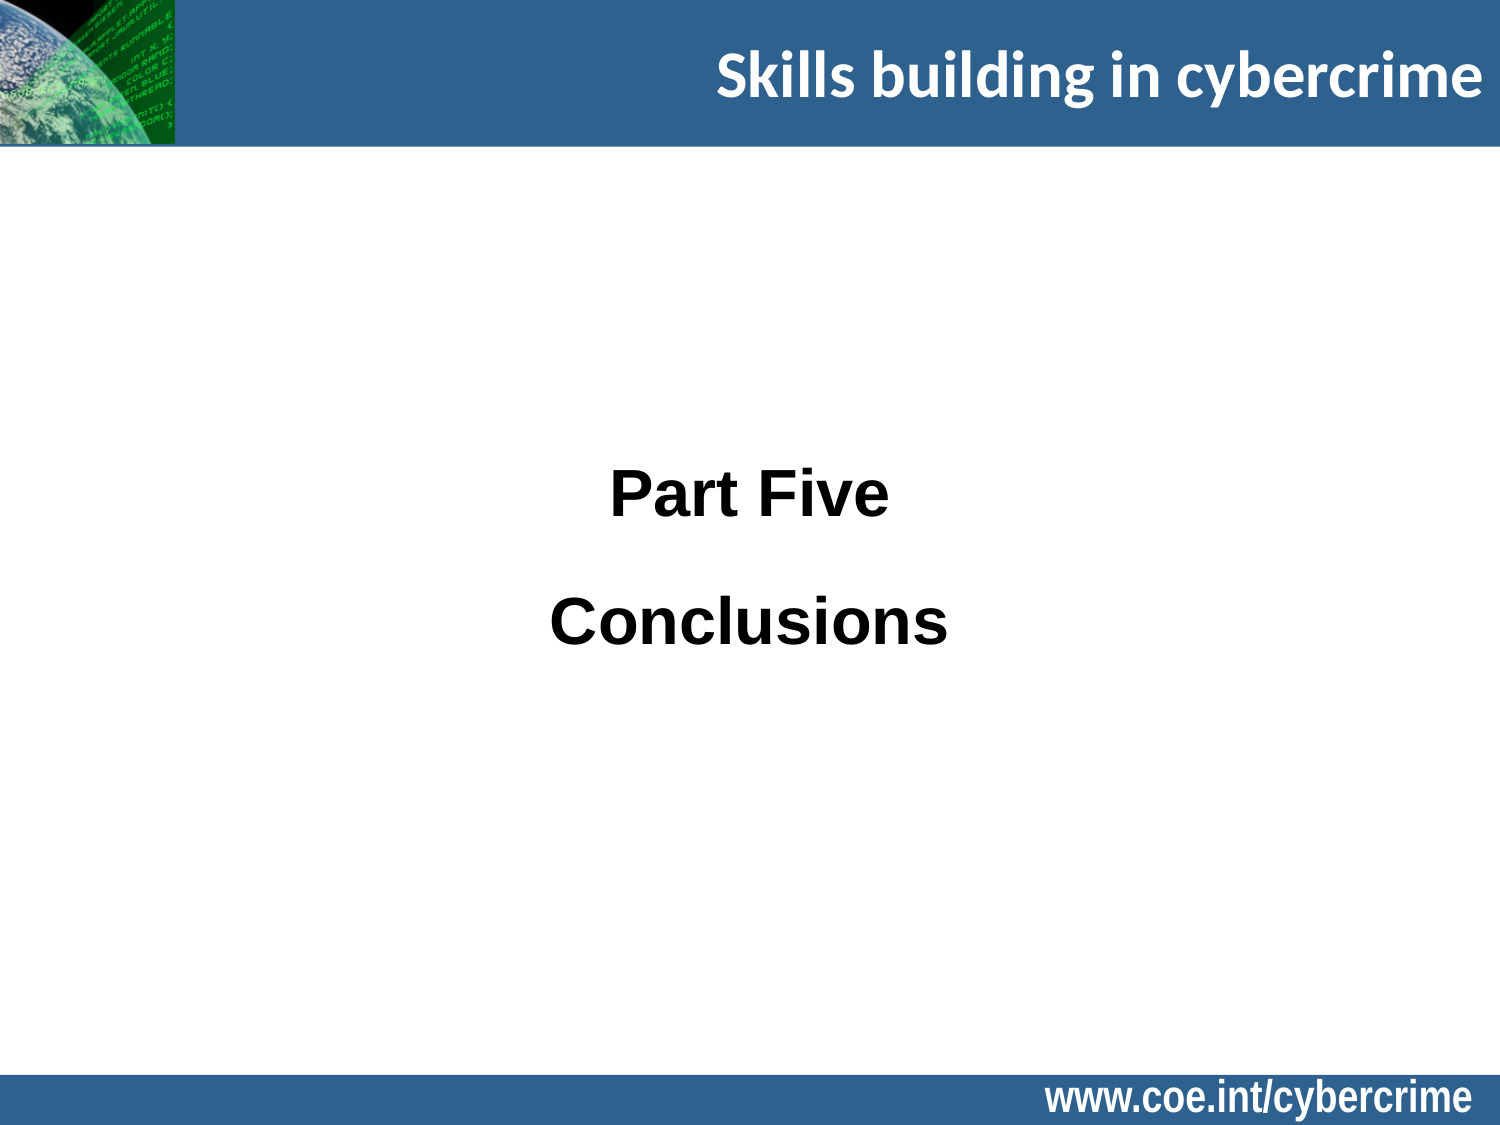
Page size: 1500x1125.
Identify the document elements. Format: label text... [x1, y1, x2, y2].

text_box [0, 1073, 1030, 1125]
picture [0, 0, 175, 144]
text_box www.coe.int/cybercrime [1030, 1059, 1500, 1125]
text_box Skills building in cybercrime [177, 0, 1500, 149]
text_box Part Five Conclusions [50, 457, 1450, 665]
